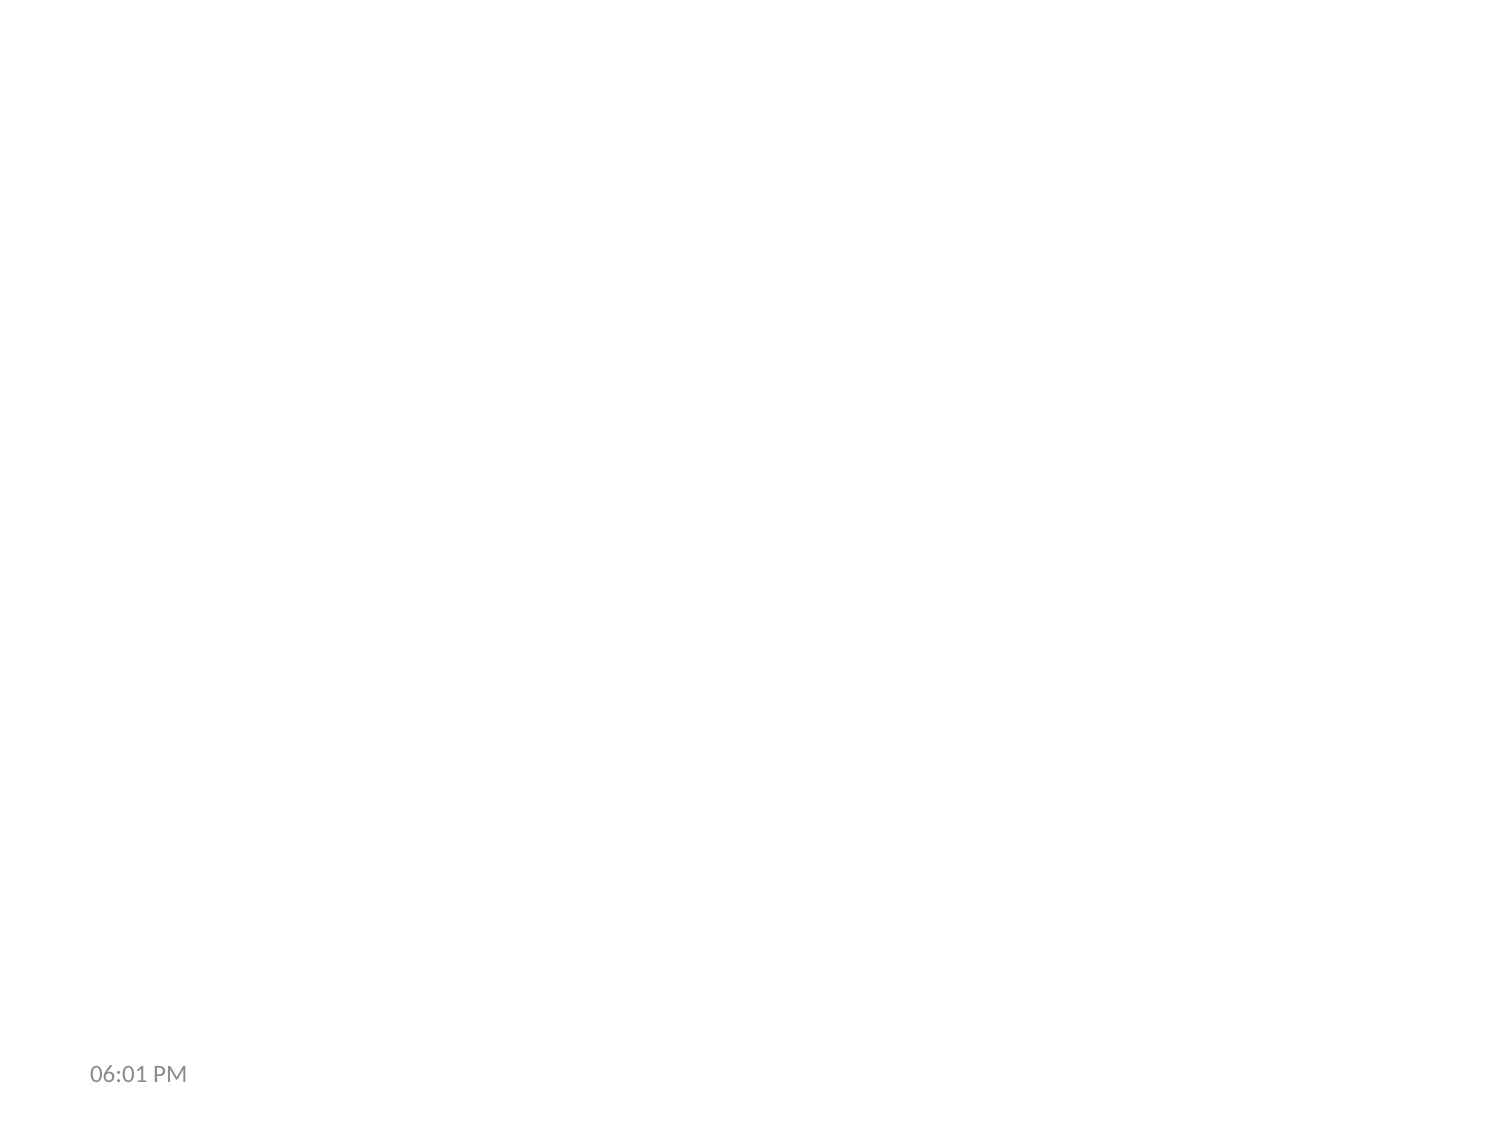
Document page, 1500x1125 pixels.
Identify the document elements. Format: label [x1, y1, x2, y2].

slide_number [75, 1042, 425, 1103]
